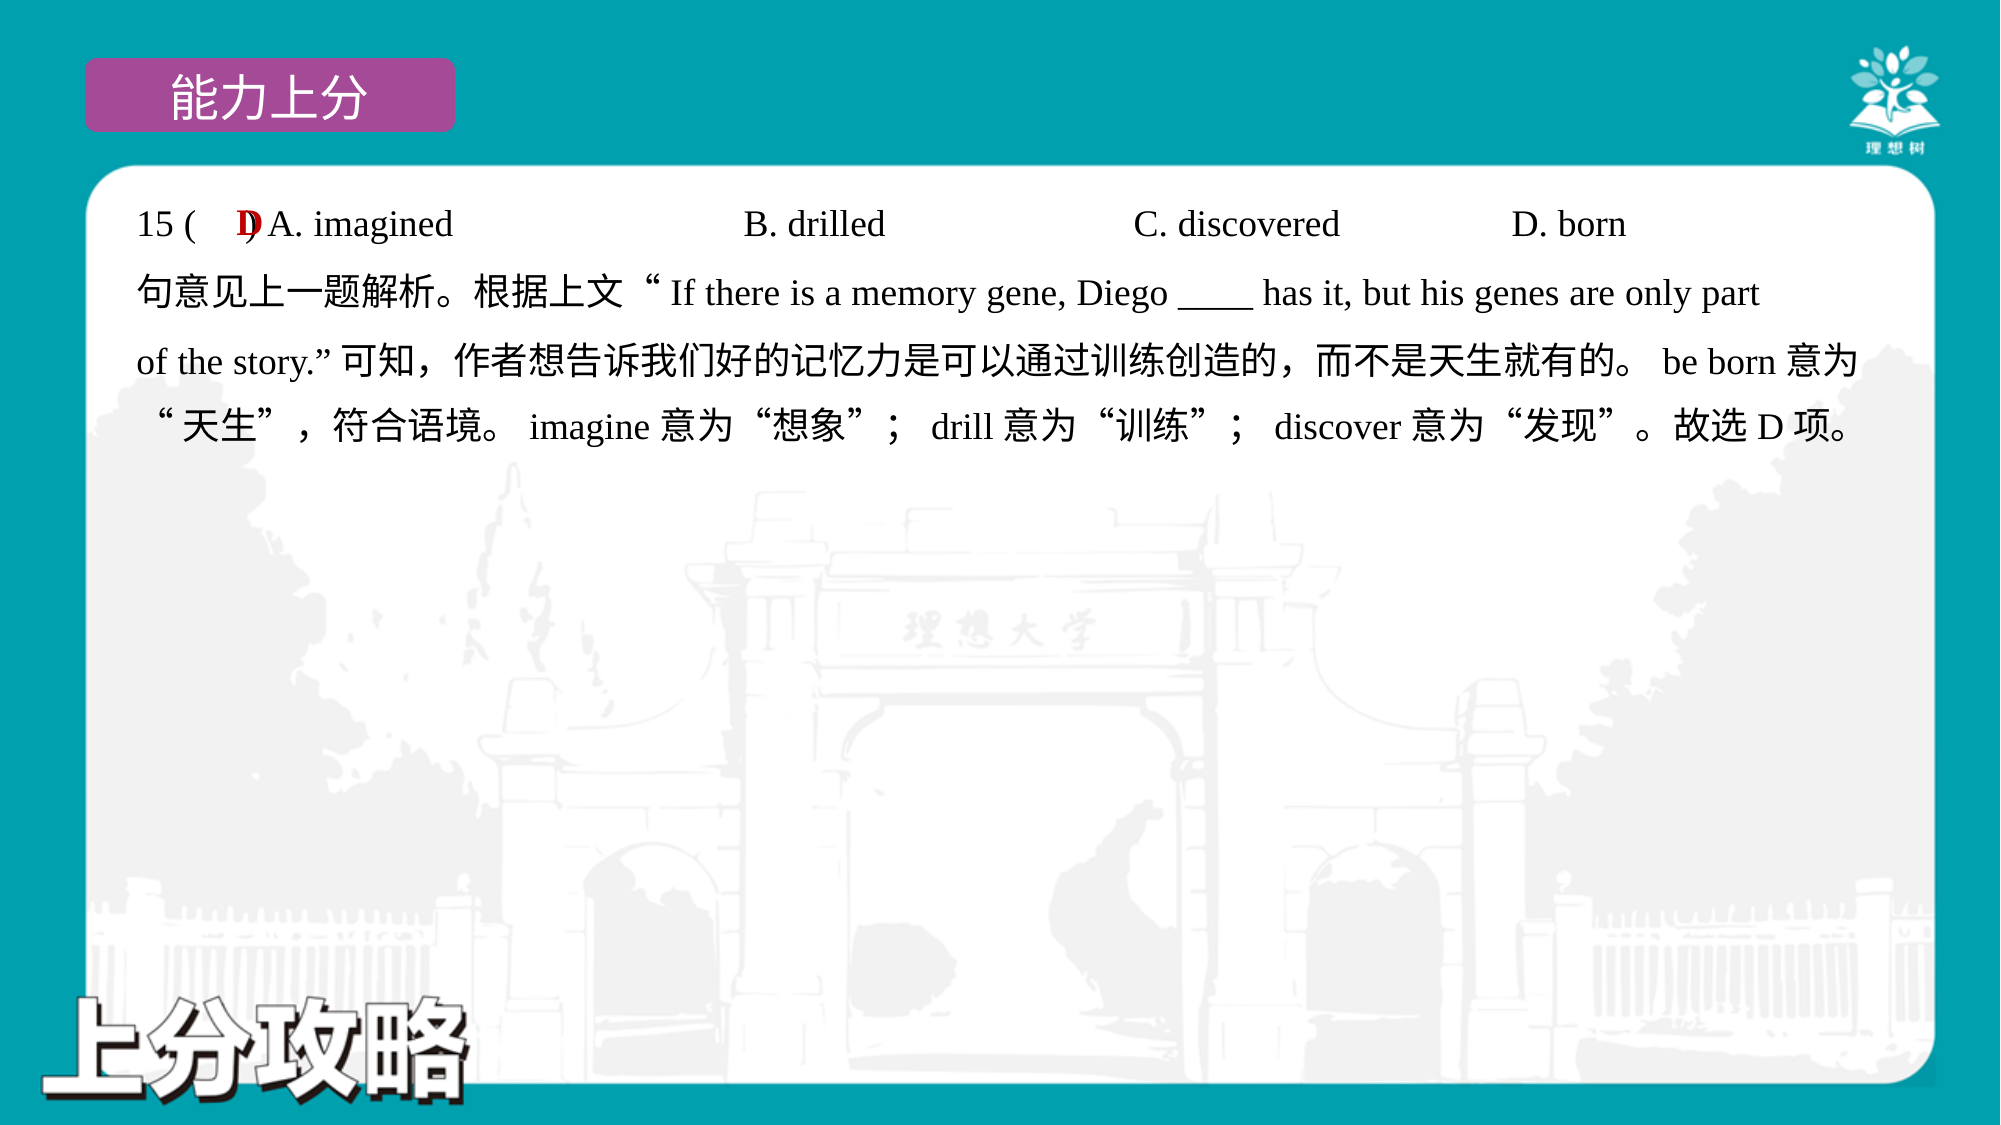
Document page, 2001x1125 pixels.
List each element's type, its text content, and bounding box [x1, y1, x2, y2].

text_box 15 ( ) A. imagined B. drilled C. discovered D. born [136, 176, 1865, 237]
text_box 句意见上一题解析。根据上文“If there is a memory gene, Diego ____ has it, but his genes are only part of the story.”可知，作者想告诉我们好的记忆力是可以通过训练创造的，而不是天生就有的。be born意为 “天生”，符合语境。imagine意为“想象”；drill意为“训练”；discover意为“发现”。故选D项。 [136, 244, 1865, 441]
picture [0, 0, 2000, 1125]
text_box D [222, 176, 278, 236]
